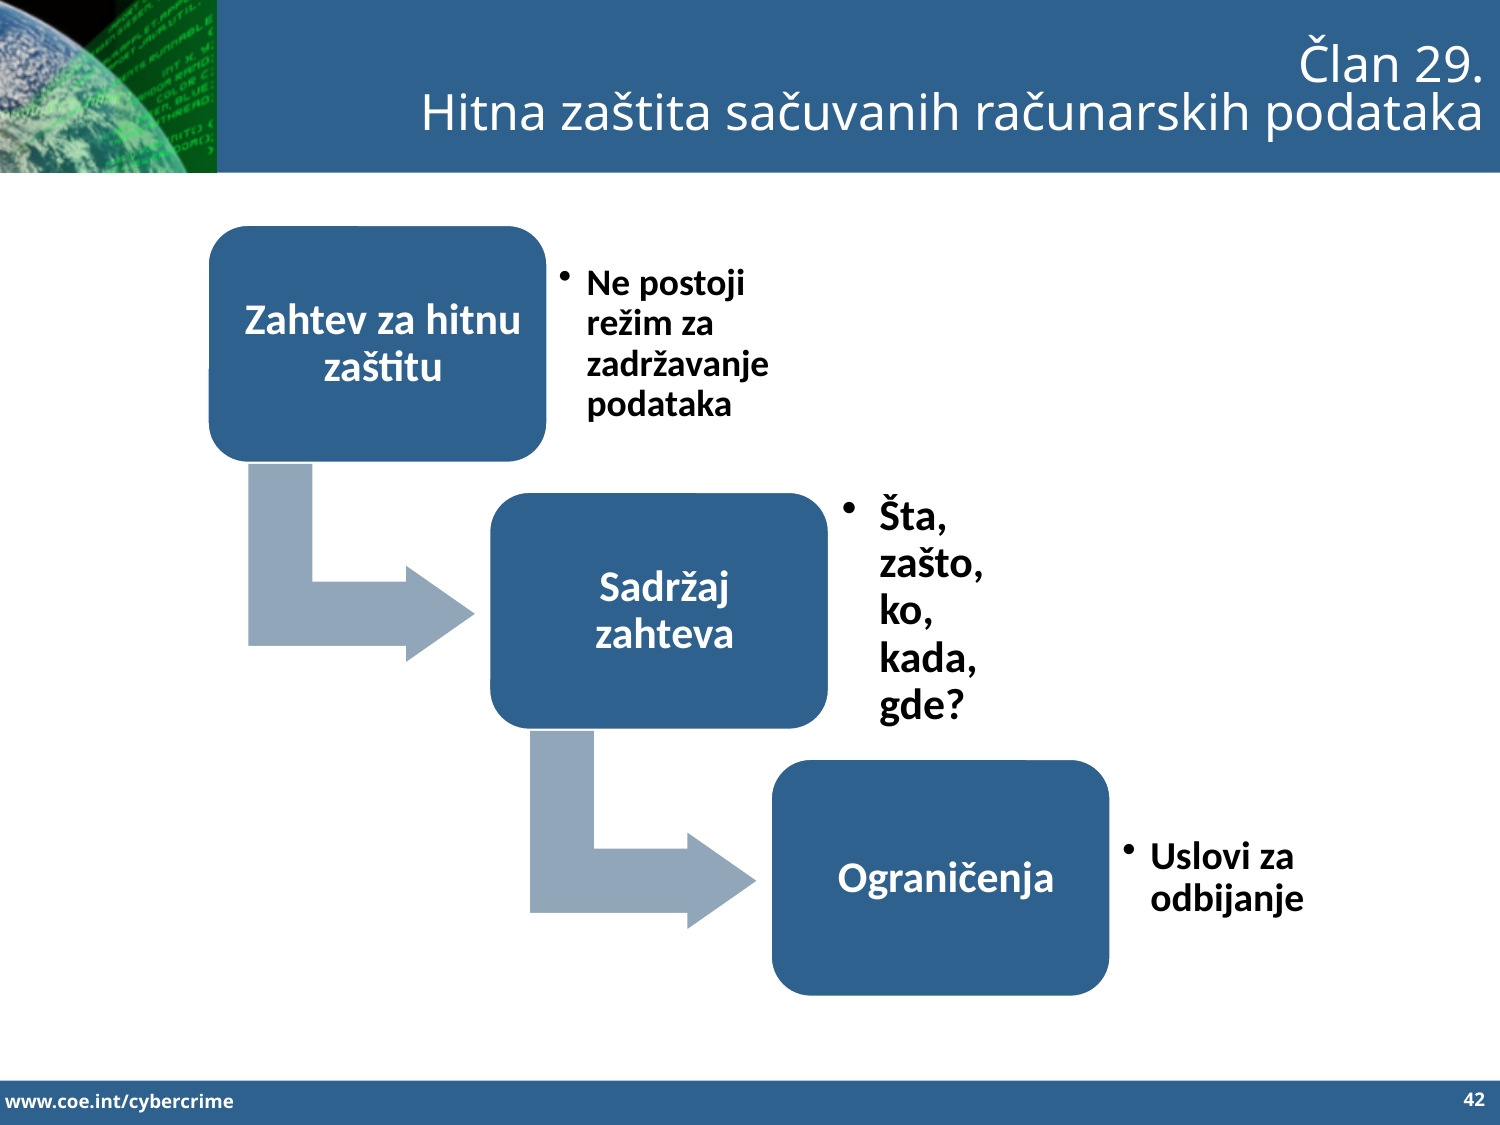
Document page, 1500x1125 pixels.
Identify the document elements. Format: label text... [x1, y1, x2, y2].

picture [0, 1, 217, 173]
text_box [206, 209, 1359, 1013]
slide_number 42 [1149, 1079, 1500, 1125]
text_box Član 29. Hitna zaštita sačuvanih računarskih podataka [324, 15, 1500, 168]
